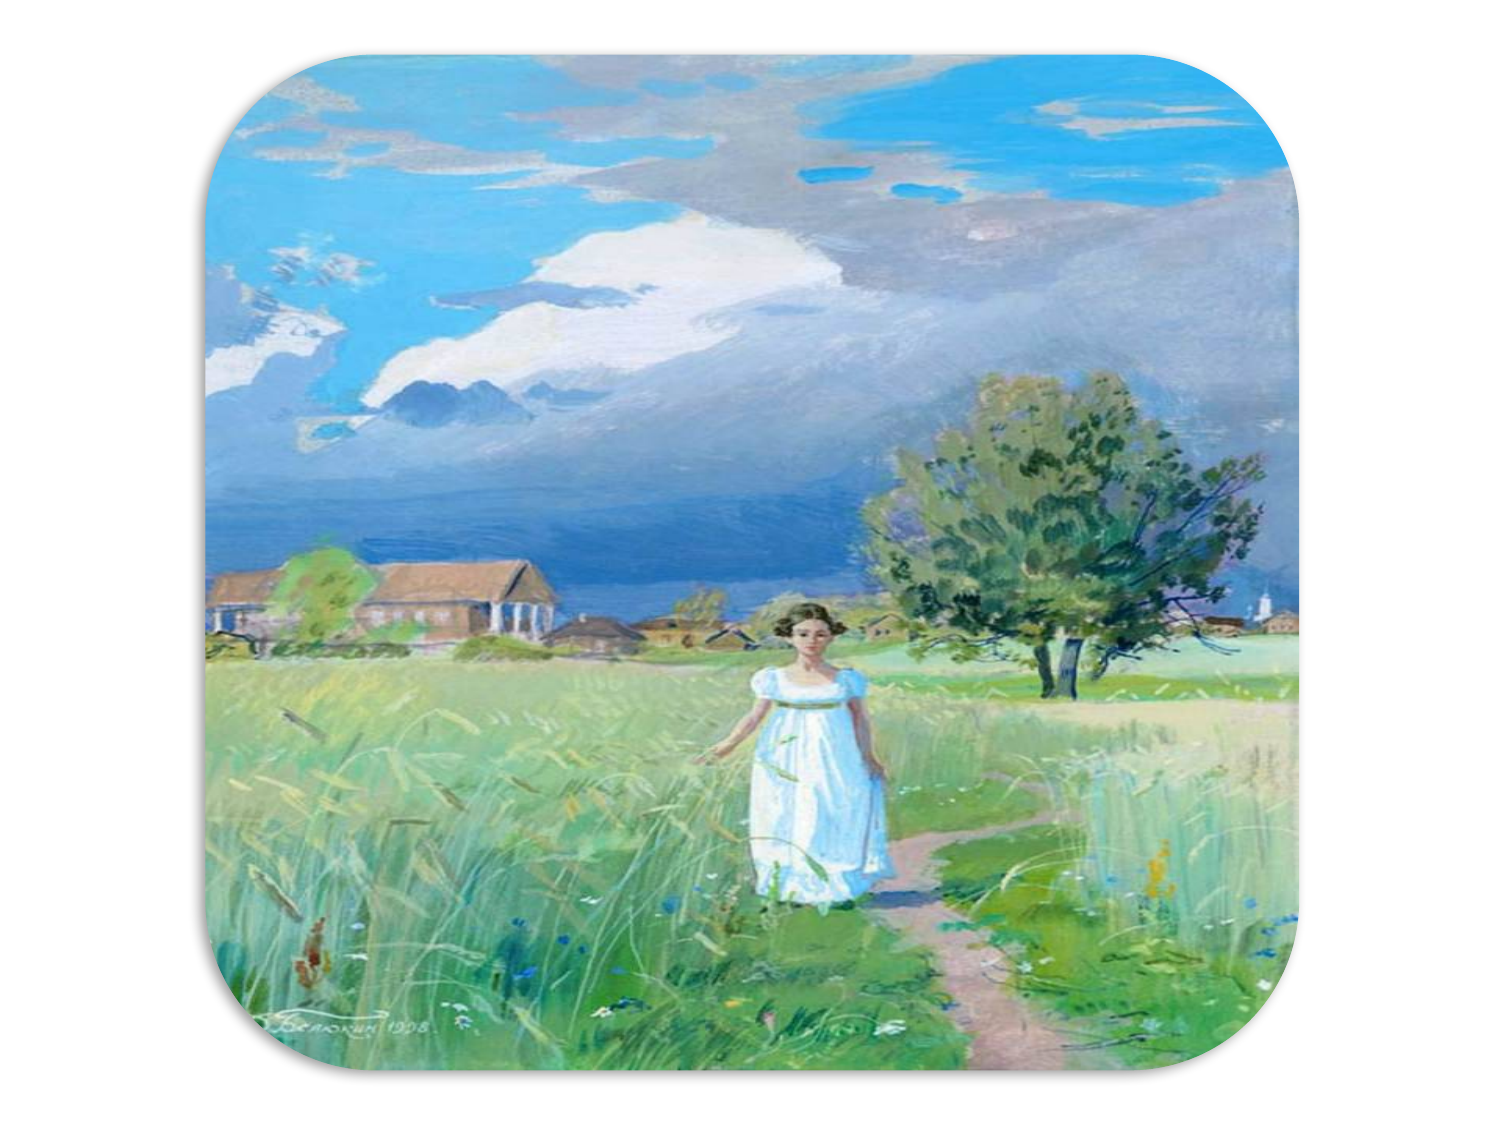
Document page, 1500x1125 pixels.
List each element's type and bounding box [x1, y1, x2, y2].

picture [205, 54, 1300, 1071]
